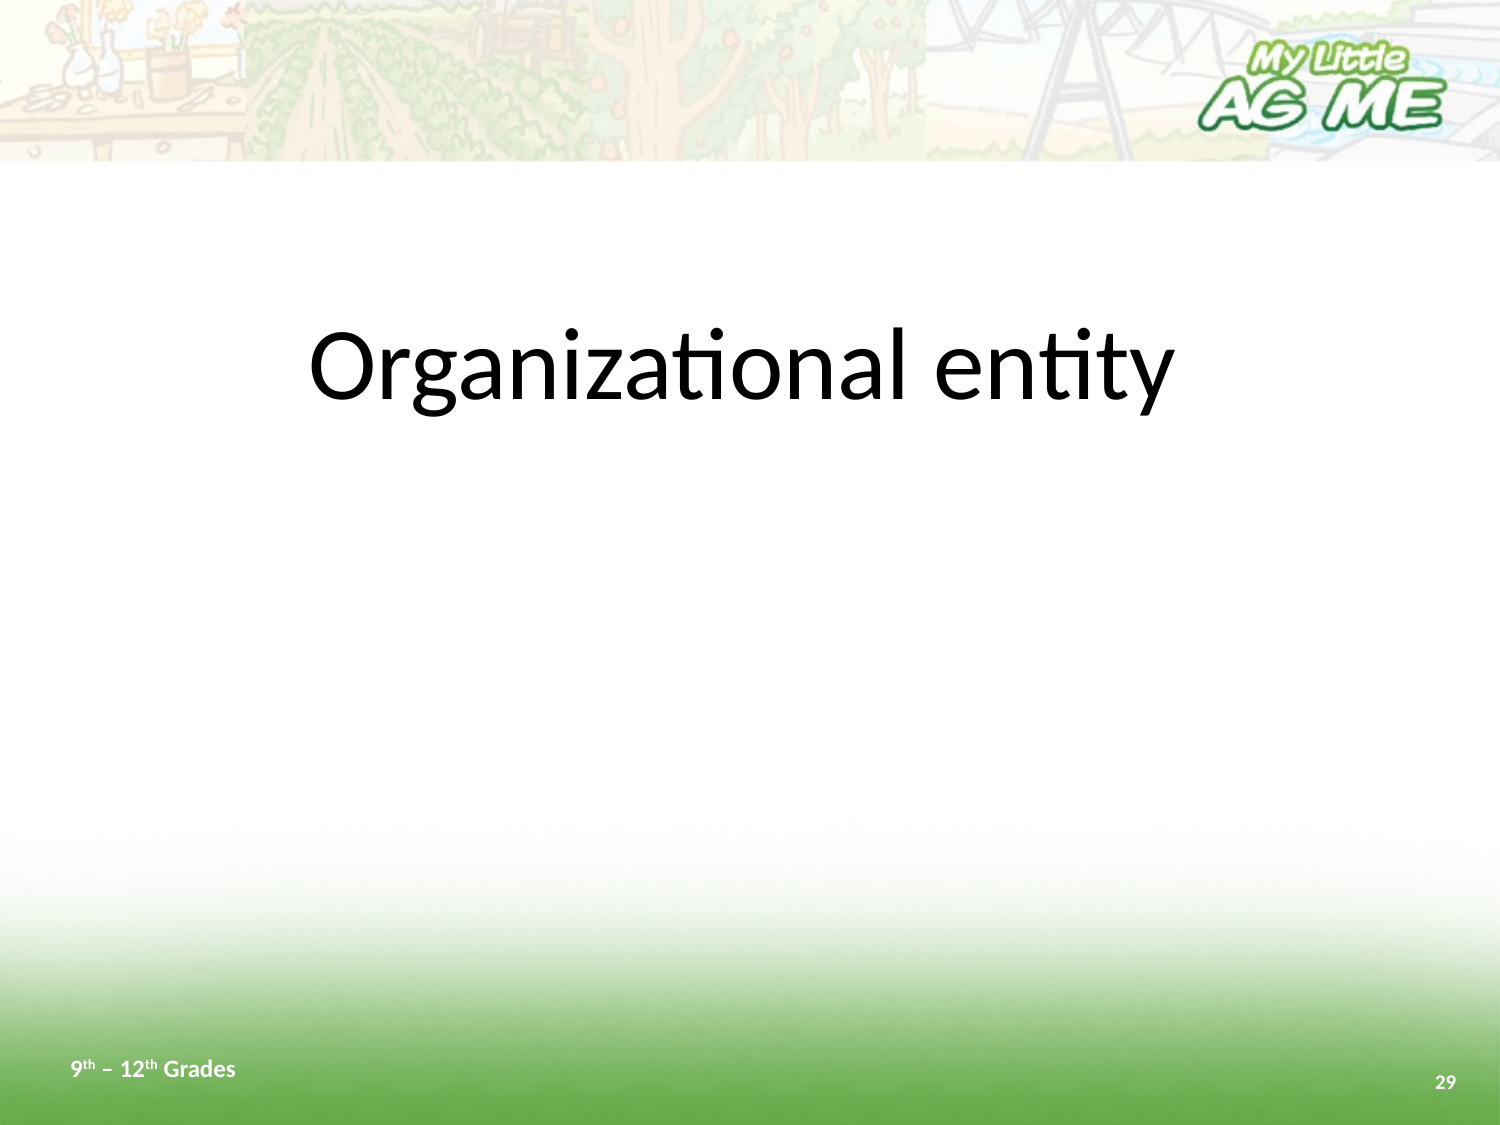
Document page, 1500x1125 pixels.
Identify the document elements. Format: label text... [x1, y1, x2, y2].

text_box Organizational entity [133, 289, 1352, 428]
picture [0, 0, 1500, 1125]
